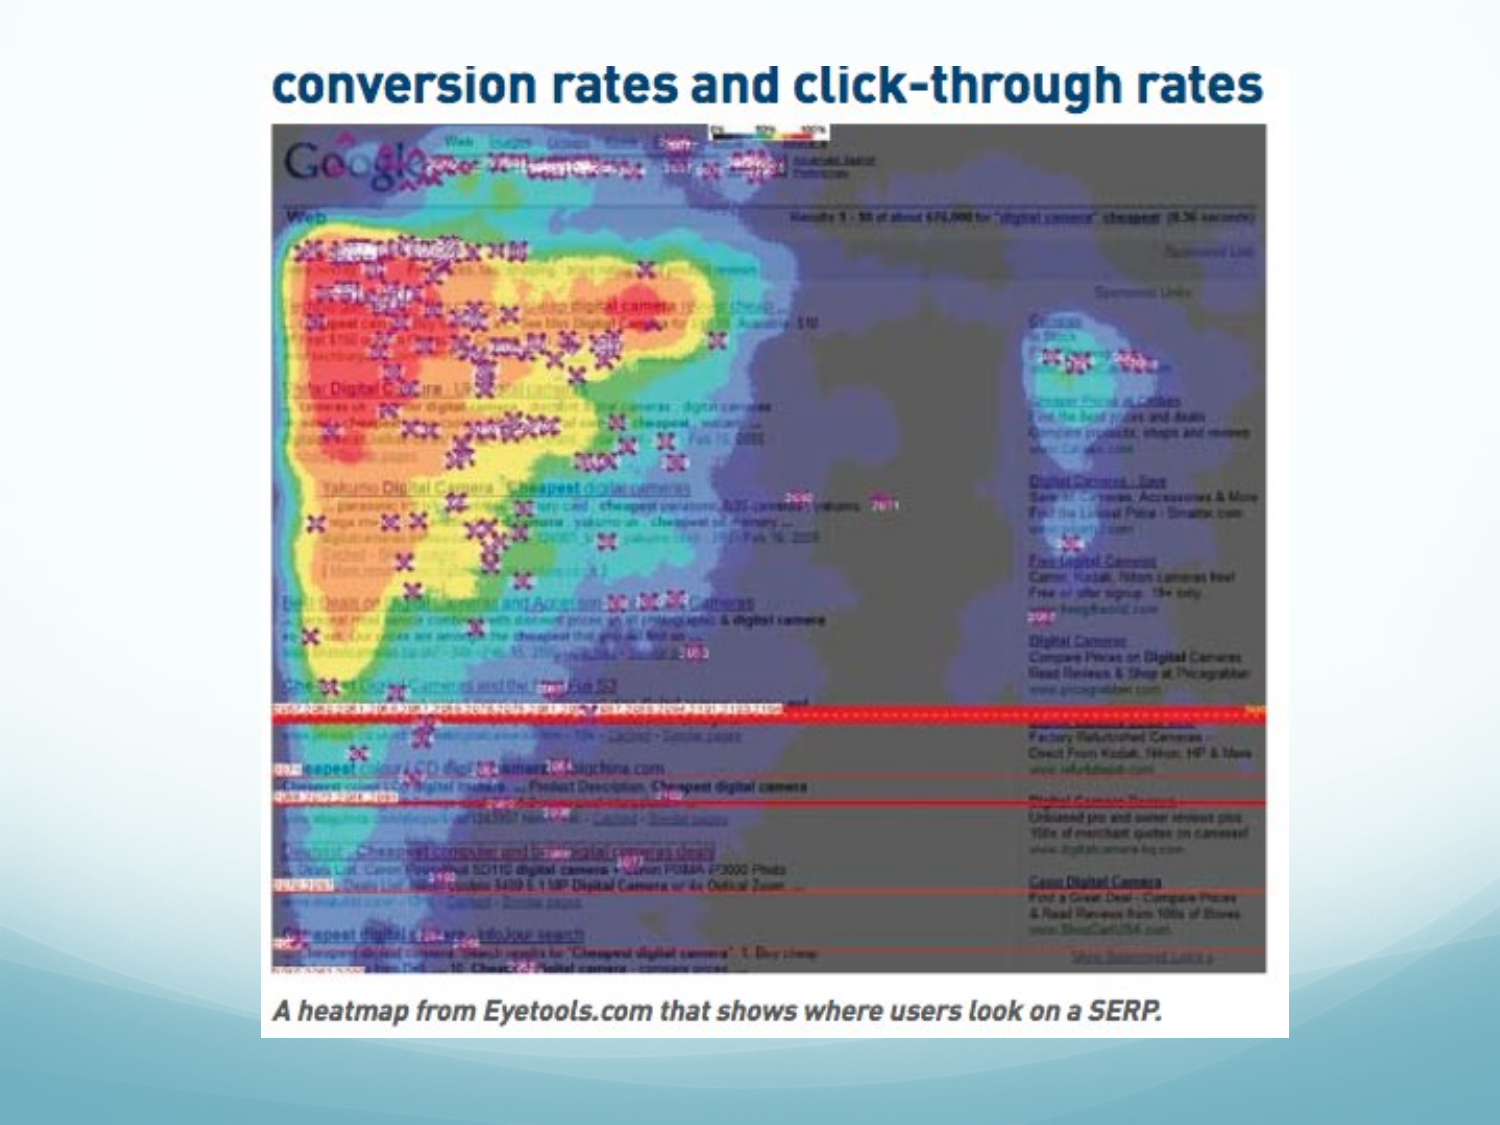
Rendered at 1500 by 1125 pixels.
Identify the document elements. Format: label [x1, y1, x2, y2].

picture [260, 65, 1289, 1038]
